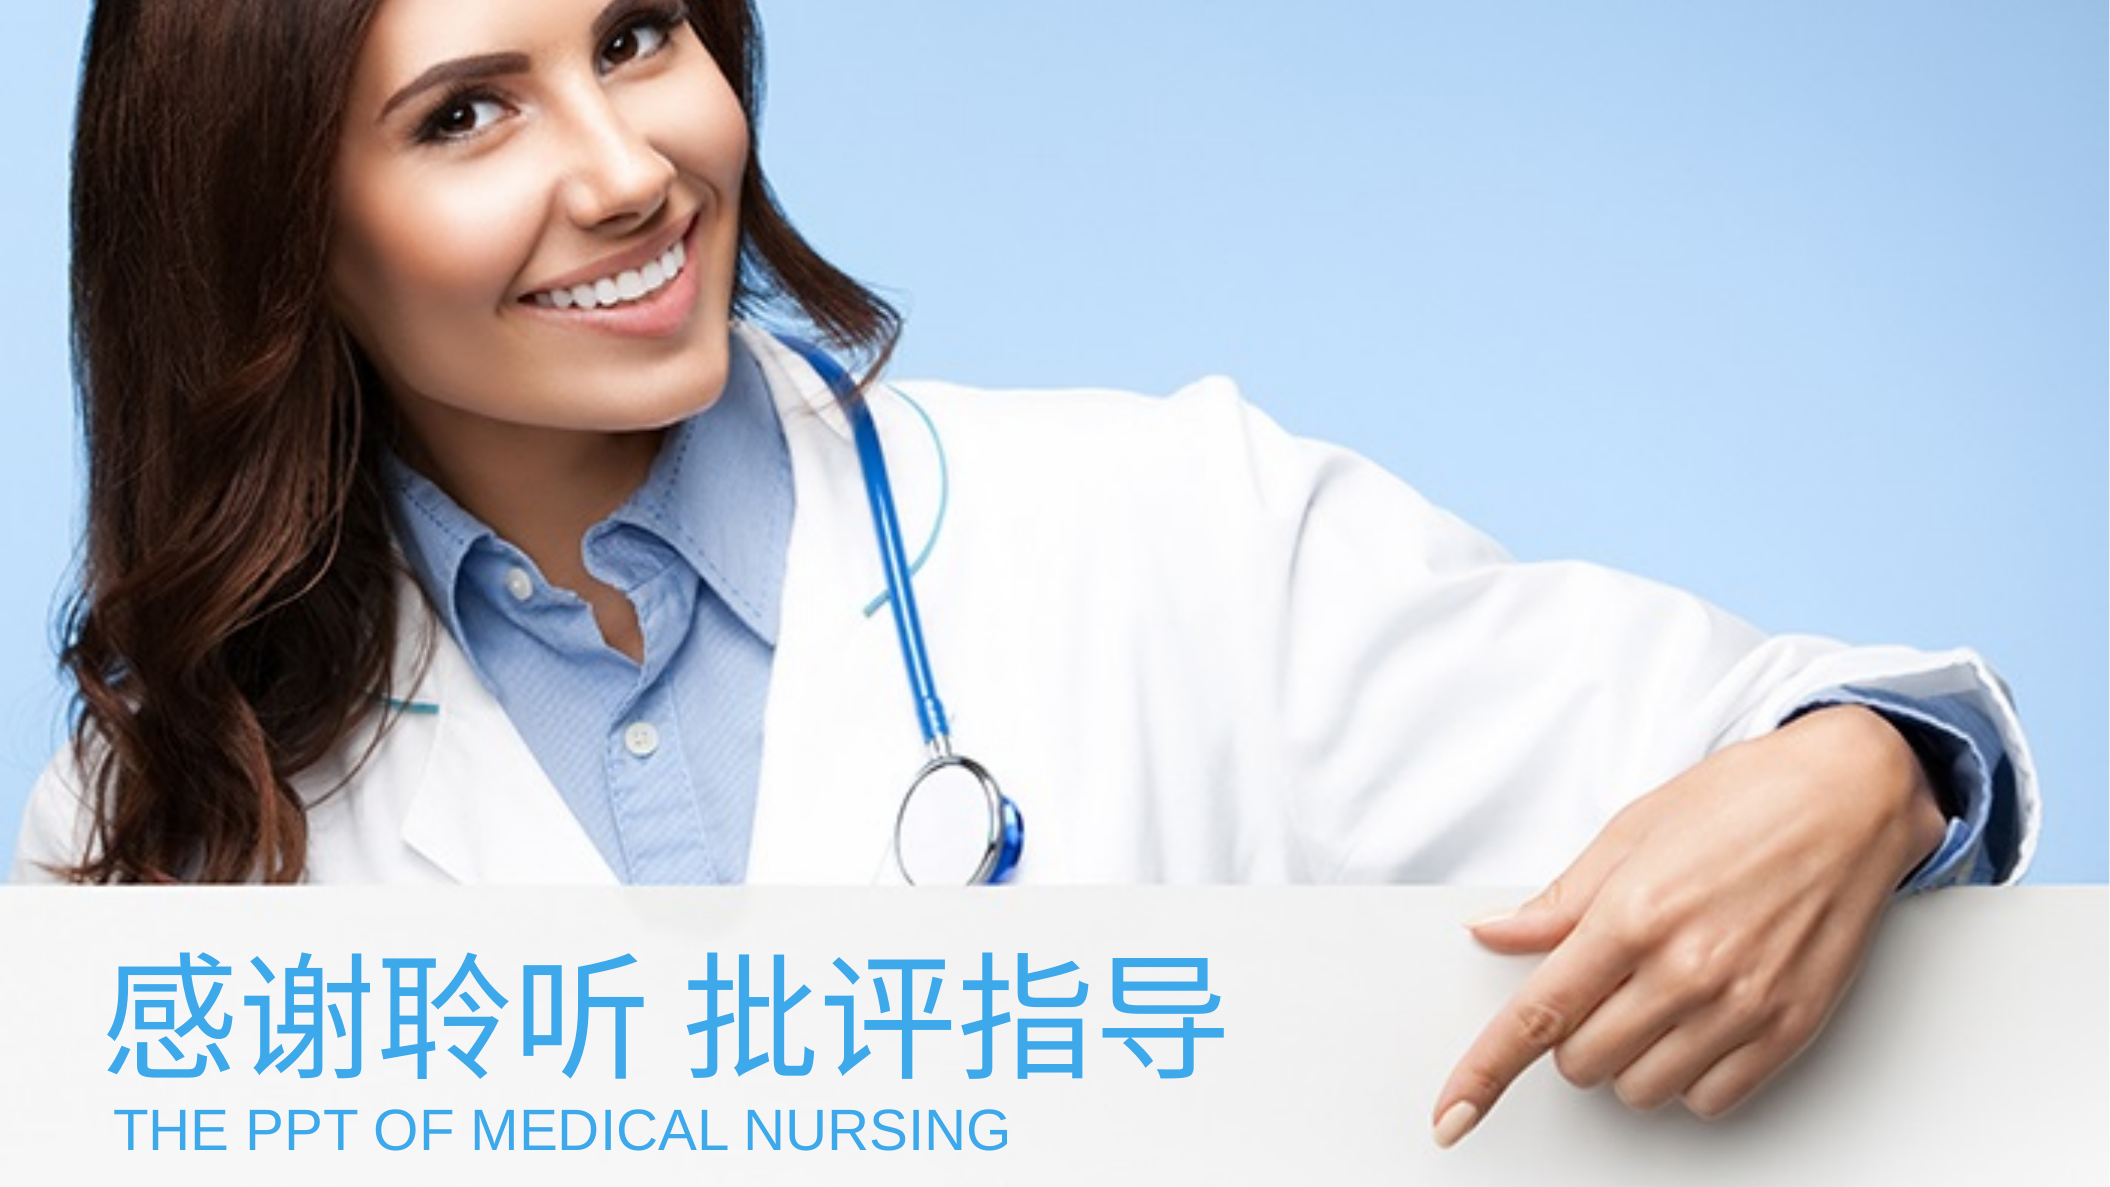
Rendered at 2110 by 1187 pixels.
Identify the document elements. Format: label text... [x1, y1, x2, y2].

text_box THE PPT OF MEDICAL NURSING [98, 1084, 1032, 1170]
text_box [0, 0, 2110, 1187]
text_box 感谢聆听 批评指导 [86, 923, 1374, 1104]
